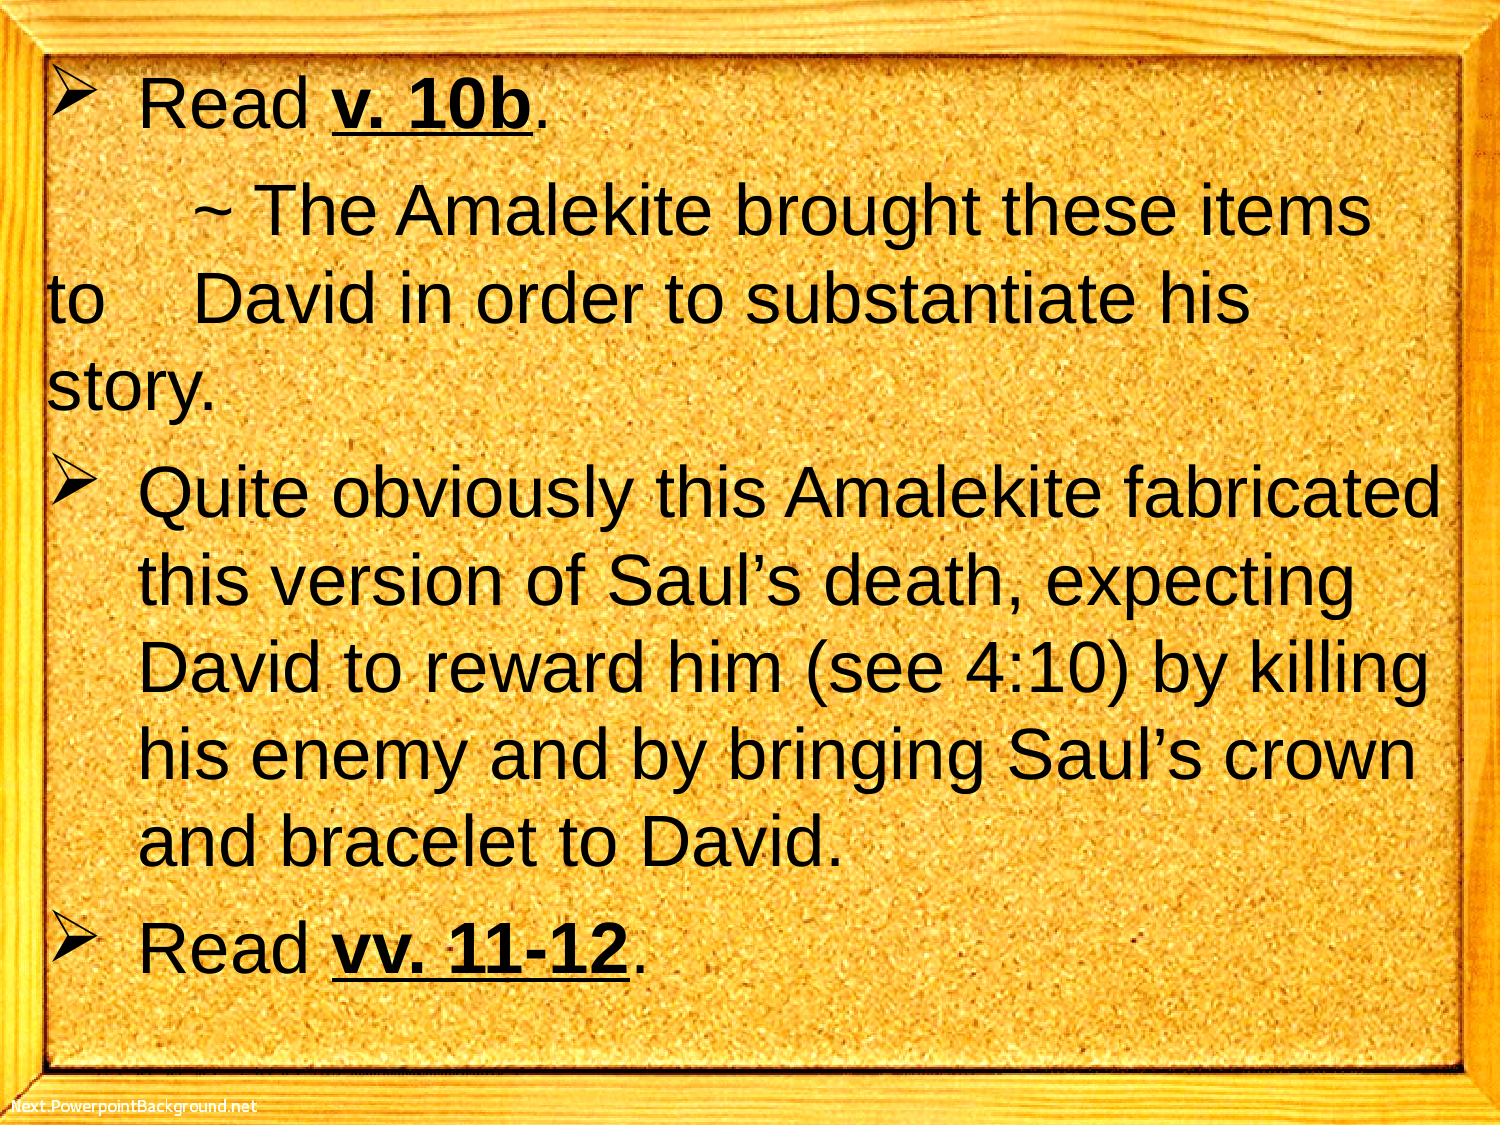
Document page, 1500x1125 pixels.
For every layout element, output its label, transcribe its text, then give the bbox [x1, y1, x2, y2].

picture [0, 0, 1500, 1125]
subtitle Read v. 10b. ~ The Amalekite brought these items to David in order to substantiate his story. Quite obviously this Amalekite fabricated this version of Saul’s death, expecting David to reward him (see 4:10) by killing his enemy and by bringing Saul’s crown and bracelet to David. Read vv. 11-12. [31, 48, 1467, 1081]
